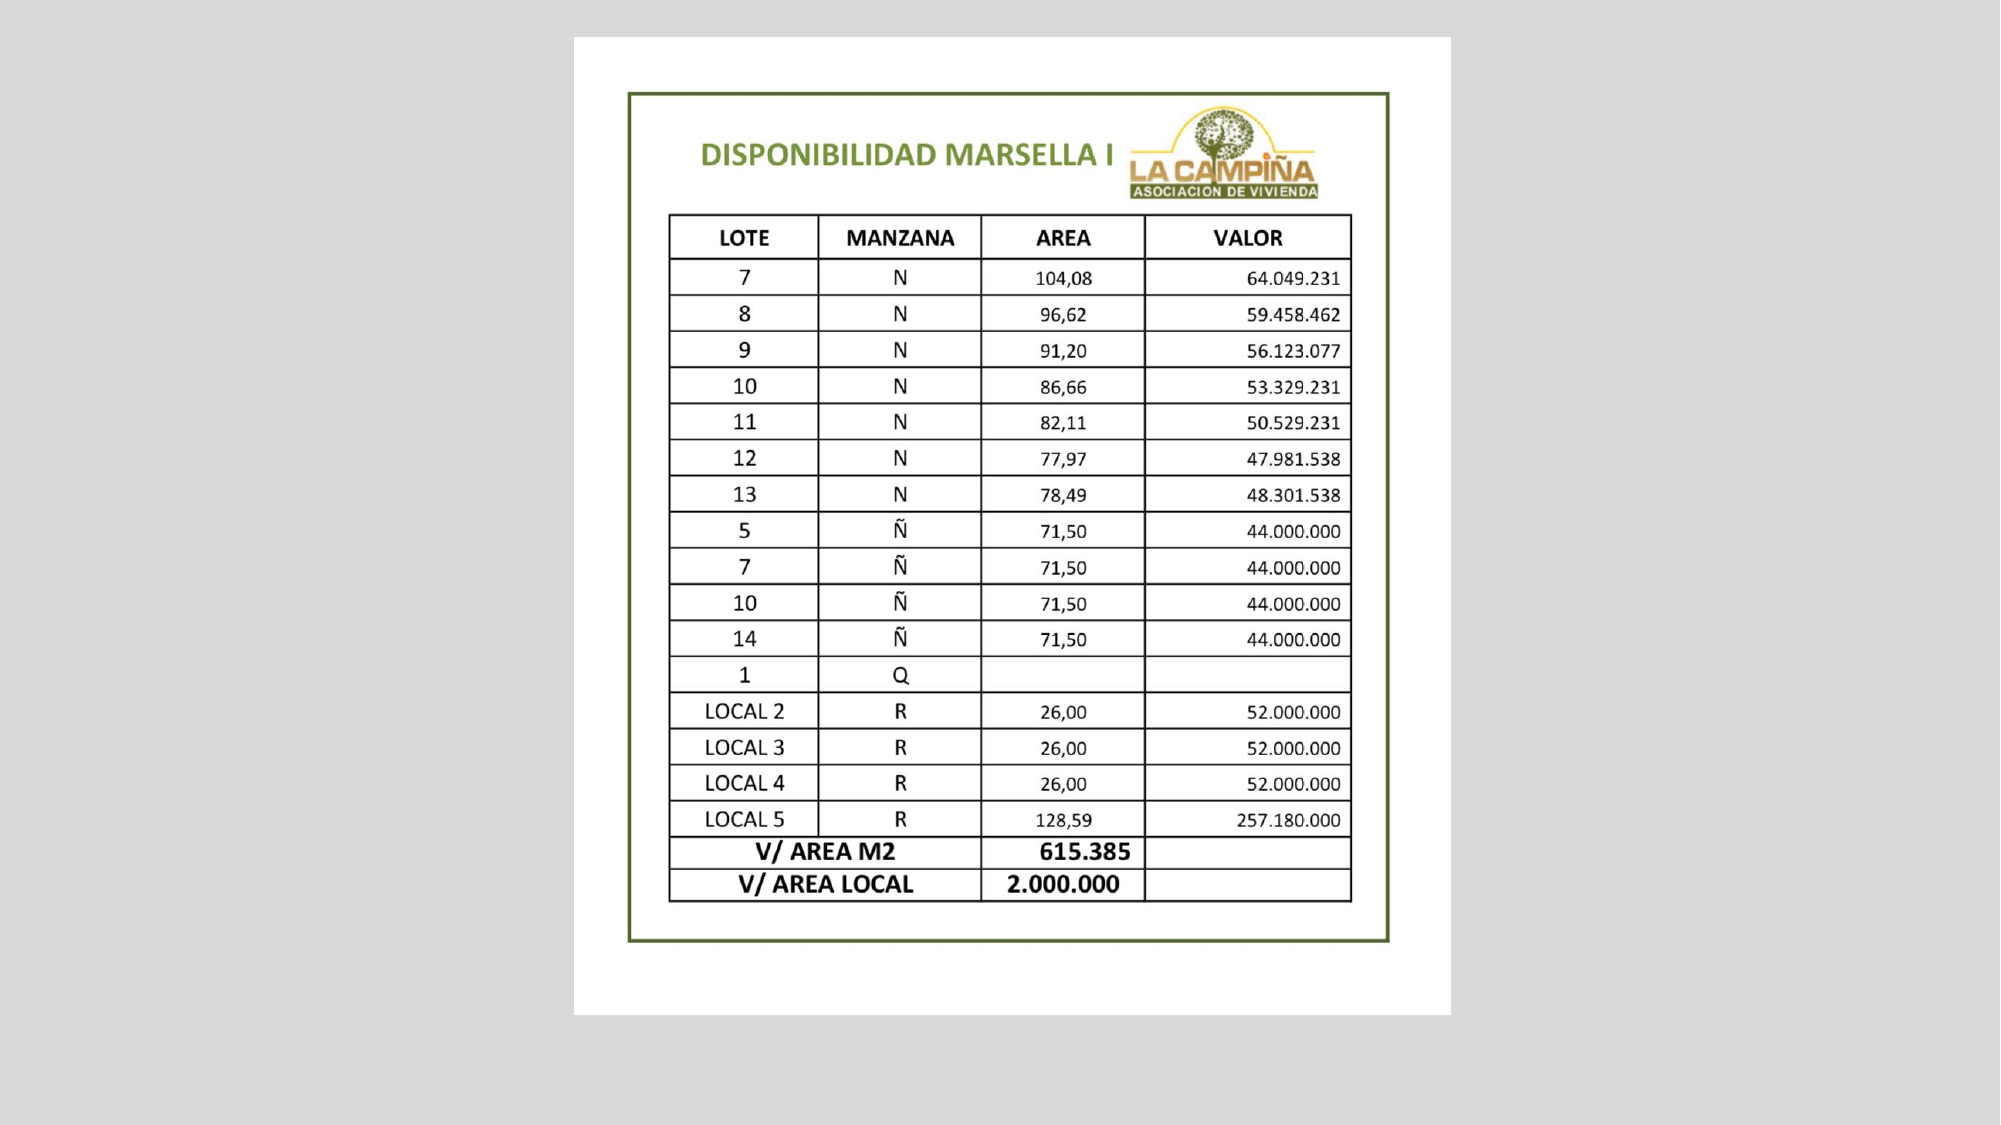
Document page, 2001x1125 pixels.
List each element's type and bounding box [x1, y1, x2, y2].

list [574, 37, 1451, 1015]
